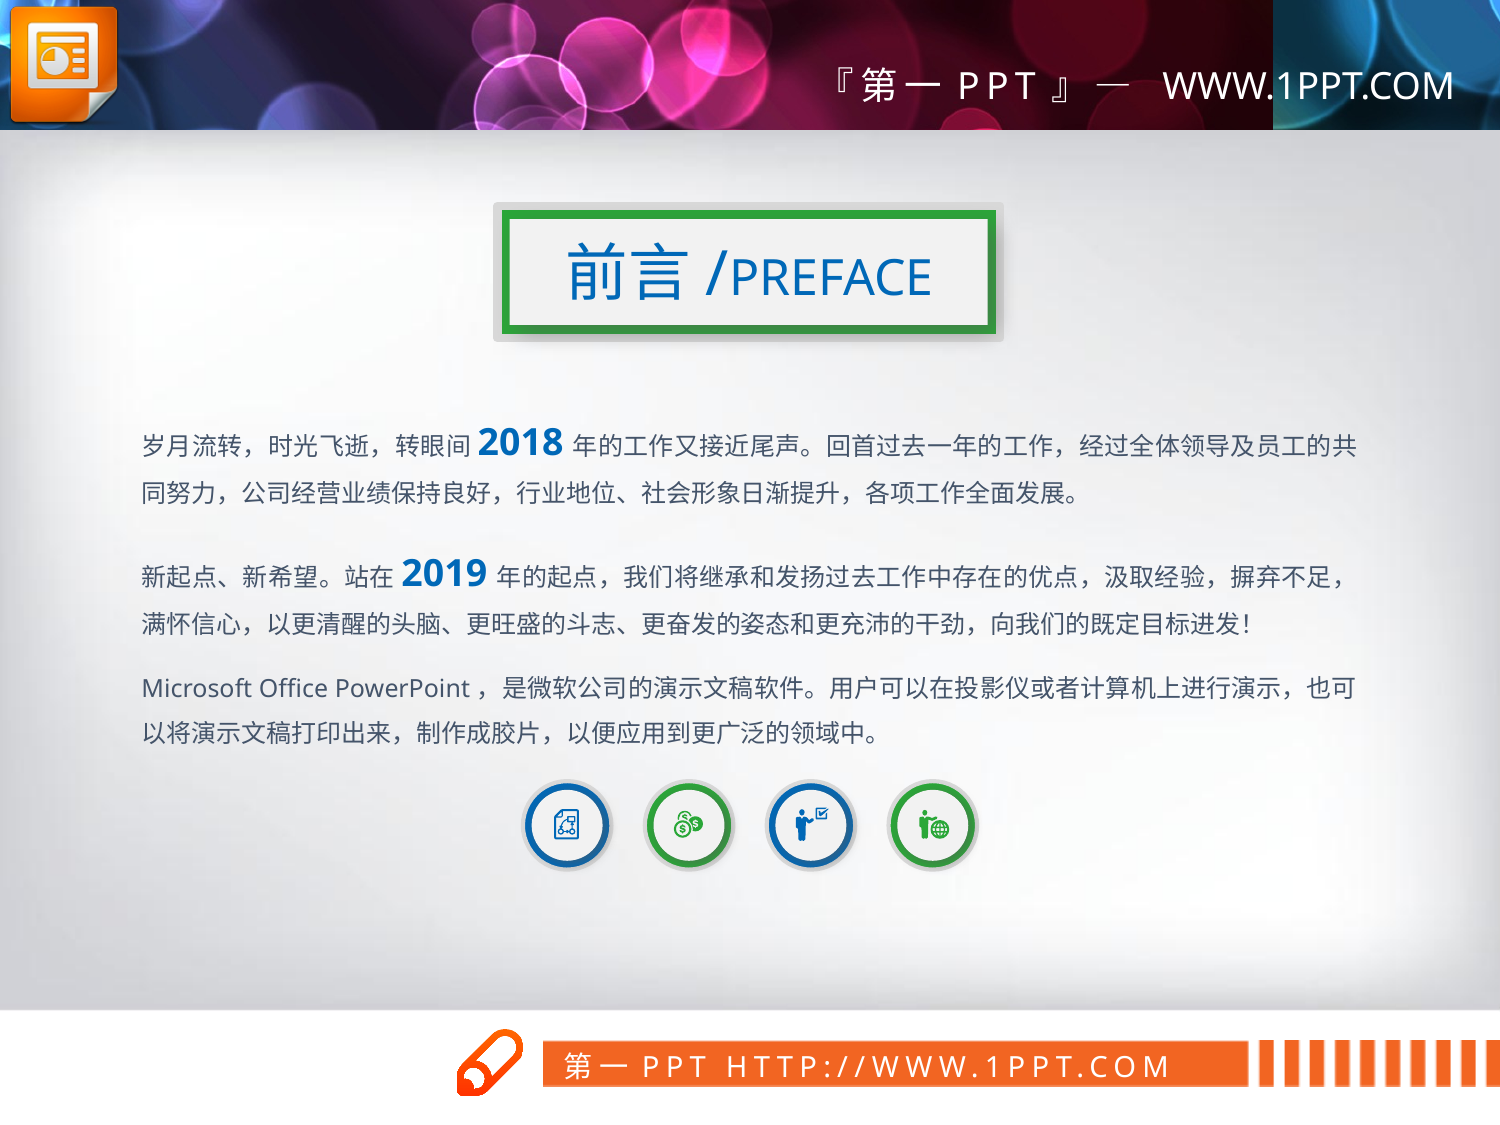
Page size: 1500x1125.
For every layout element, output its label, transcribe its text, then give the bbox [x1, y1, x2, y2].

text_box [522, 780, 978, 870]
picture [0, 0, 1500, 1012]
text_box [918, 809, 950, 839]
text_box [794, 807, 830, 842]
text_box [497, 205, 1001, 339]
text_box 岁月流转，时光飞逝，转眼间2018年的工作又接近尾声。回首过去一年的工作，经过全体领导及员工的共同努力，公司经营业绩保持良好，行业地位、社会形象日渐提升，各项工作全面发展。 新起点、新希望。站在2019年的起点，我们将继承和发扬过去工作中存在的优点，汲取经验，摒弃不足，满怀信心，以更清醒的头脑、更旺盛的斗志、更奋发的姿态和更充沛的干劲，向我们的既定目标进发！ Microsoft Office PowerPoint，是微软公司的演示文稿软件。用户可以在投影仪或者计算机上进行演示，也可以将演示文稿打印出来，制作成胶片，以便应用到更广泛的领域中。 [130, 389, 1370, 753]
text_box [673, 810, 704, 839]
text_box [553, 808, 580, 840]
picture [543, 1040, 1500, 1087]
